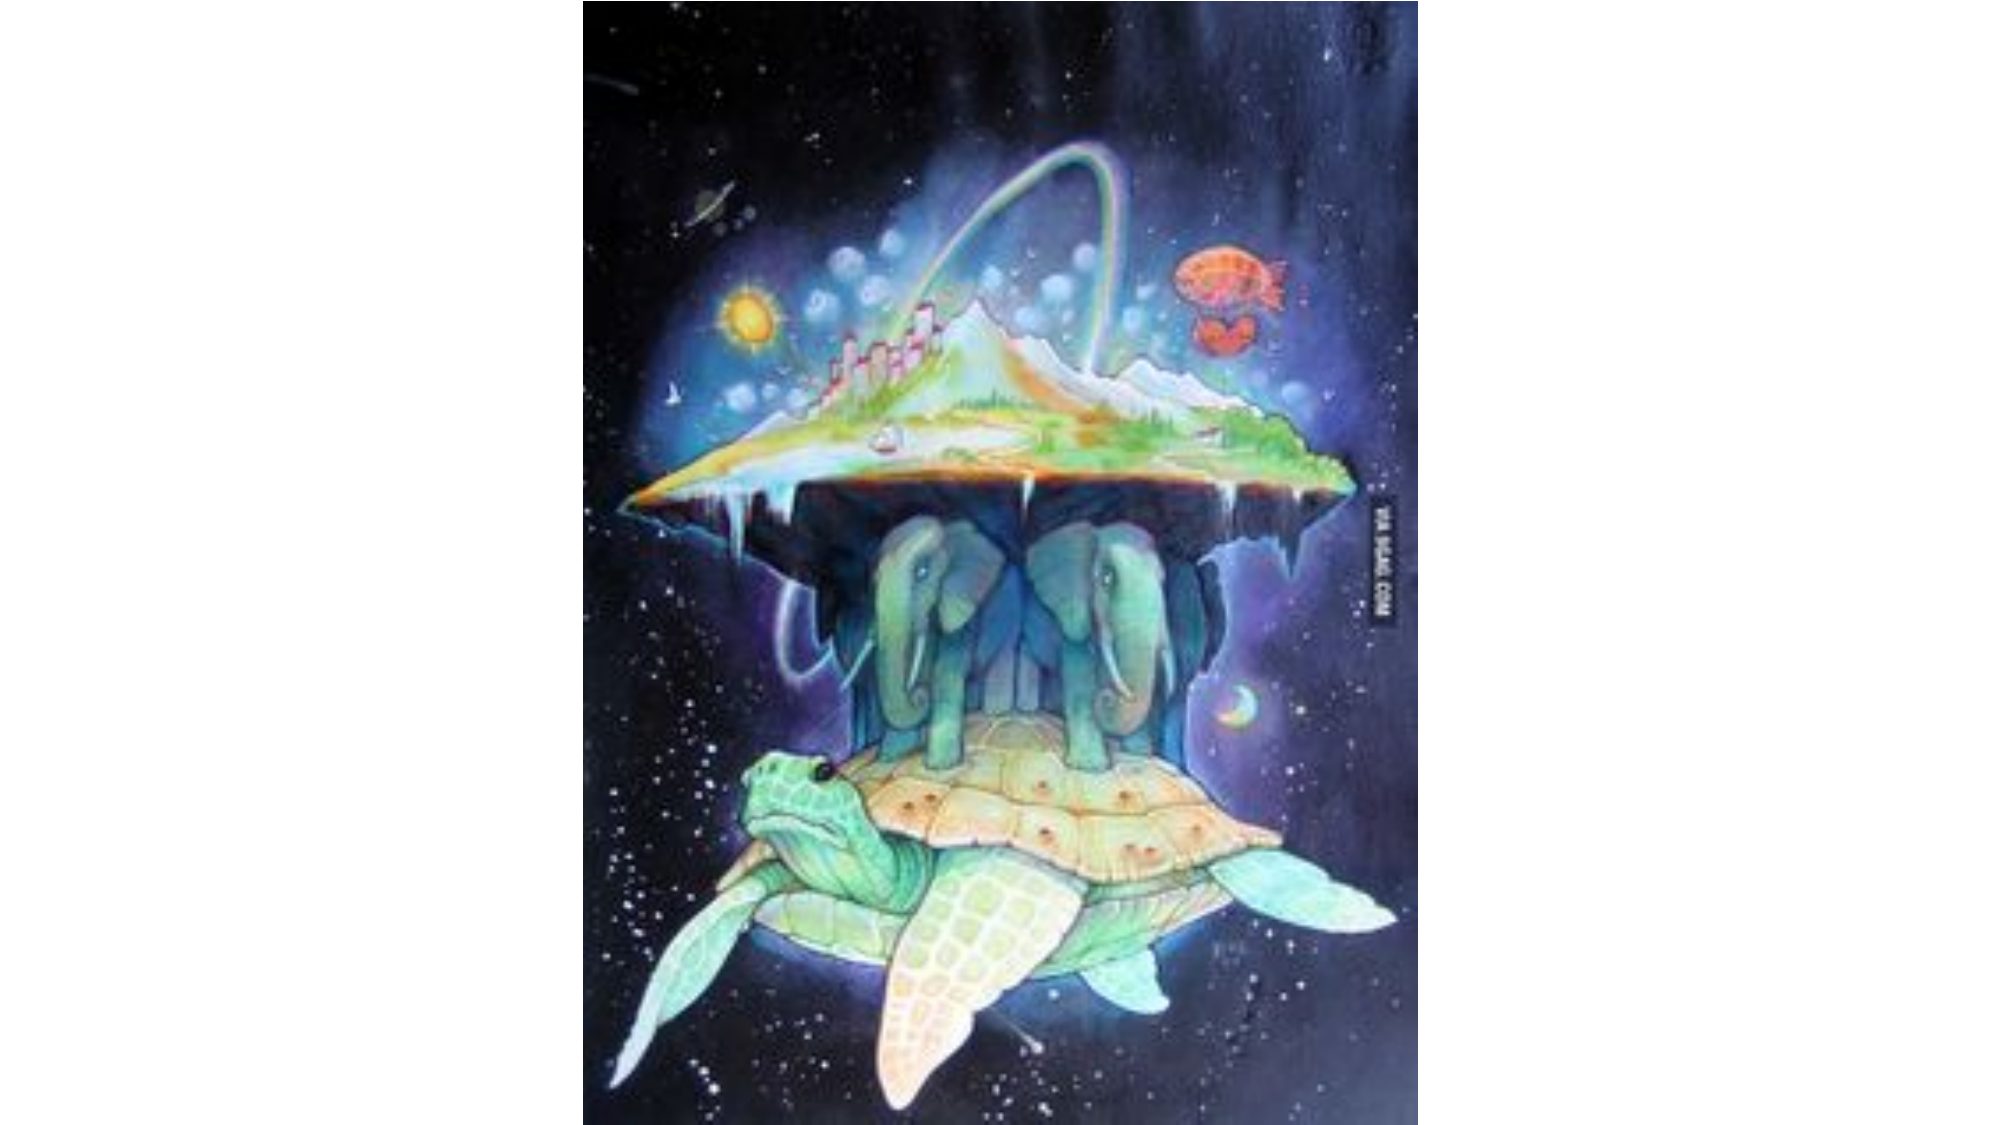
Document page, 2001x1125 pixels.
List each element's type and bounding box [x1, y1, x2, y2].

picture [583, 1, 1418, 1125]
